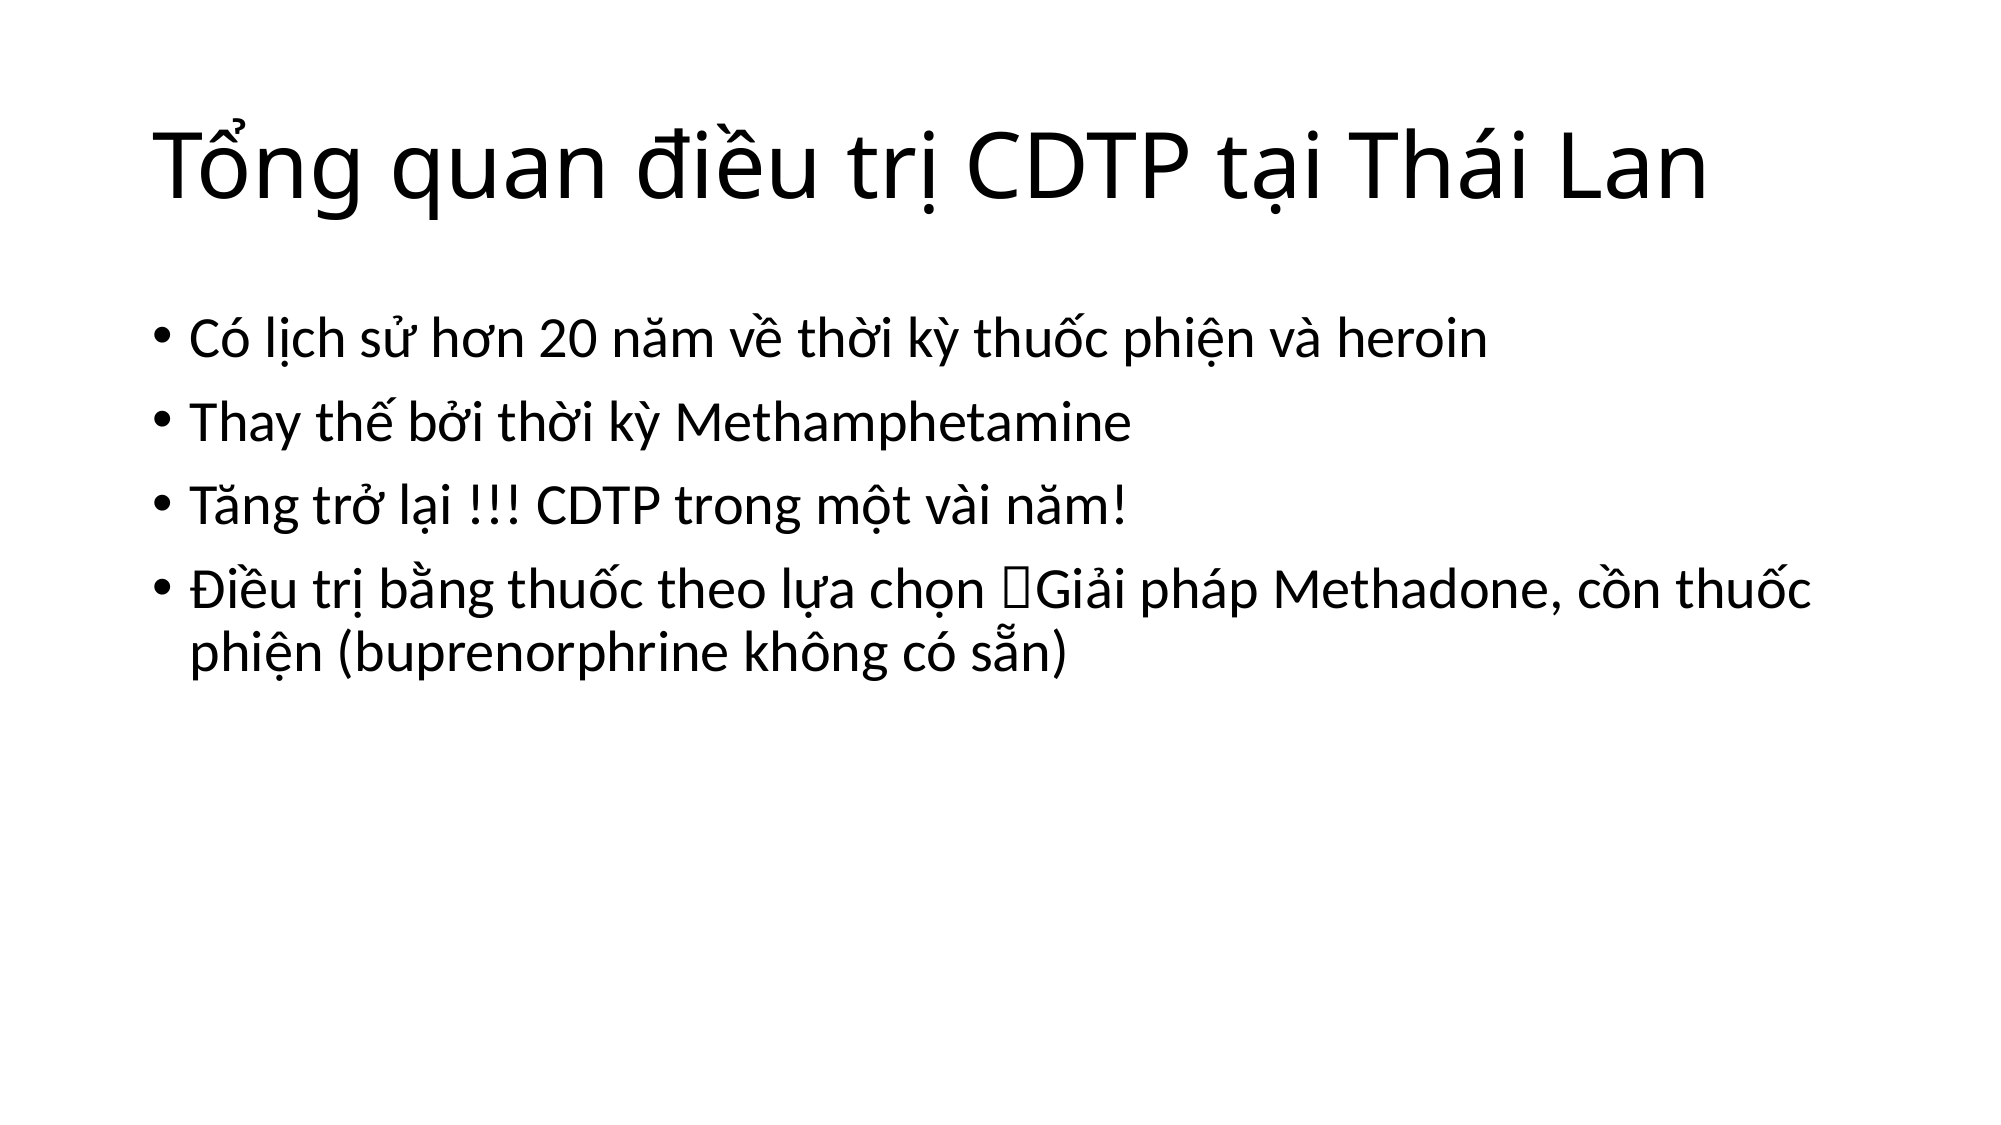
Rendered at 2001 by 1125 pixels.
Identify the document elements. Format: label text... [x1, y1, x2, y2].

title Tổng quan điều trị CDTP tại Thái Lan [137, 59, 1863, 278]
list Có lịch sử hơn 20 năm về thời kỳ thuốc phiện và heroin Thay thế bởi thời kỳ Methamphetamine Tăng trở lại !!! CDTP trong một vài năm! Điều trị bằng thuốc theo lựa chọn Giải pháp Methadone, cồn thuốc phiện (buprenorphrine không có sẵn) [137, 299, 1863, 1014]
